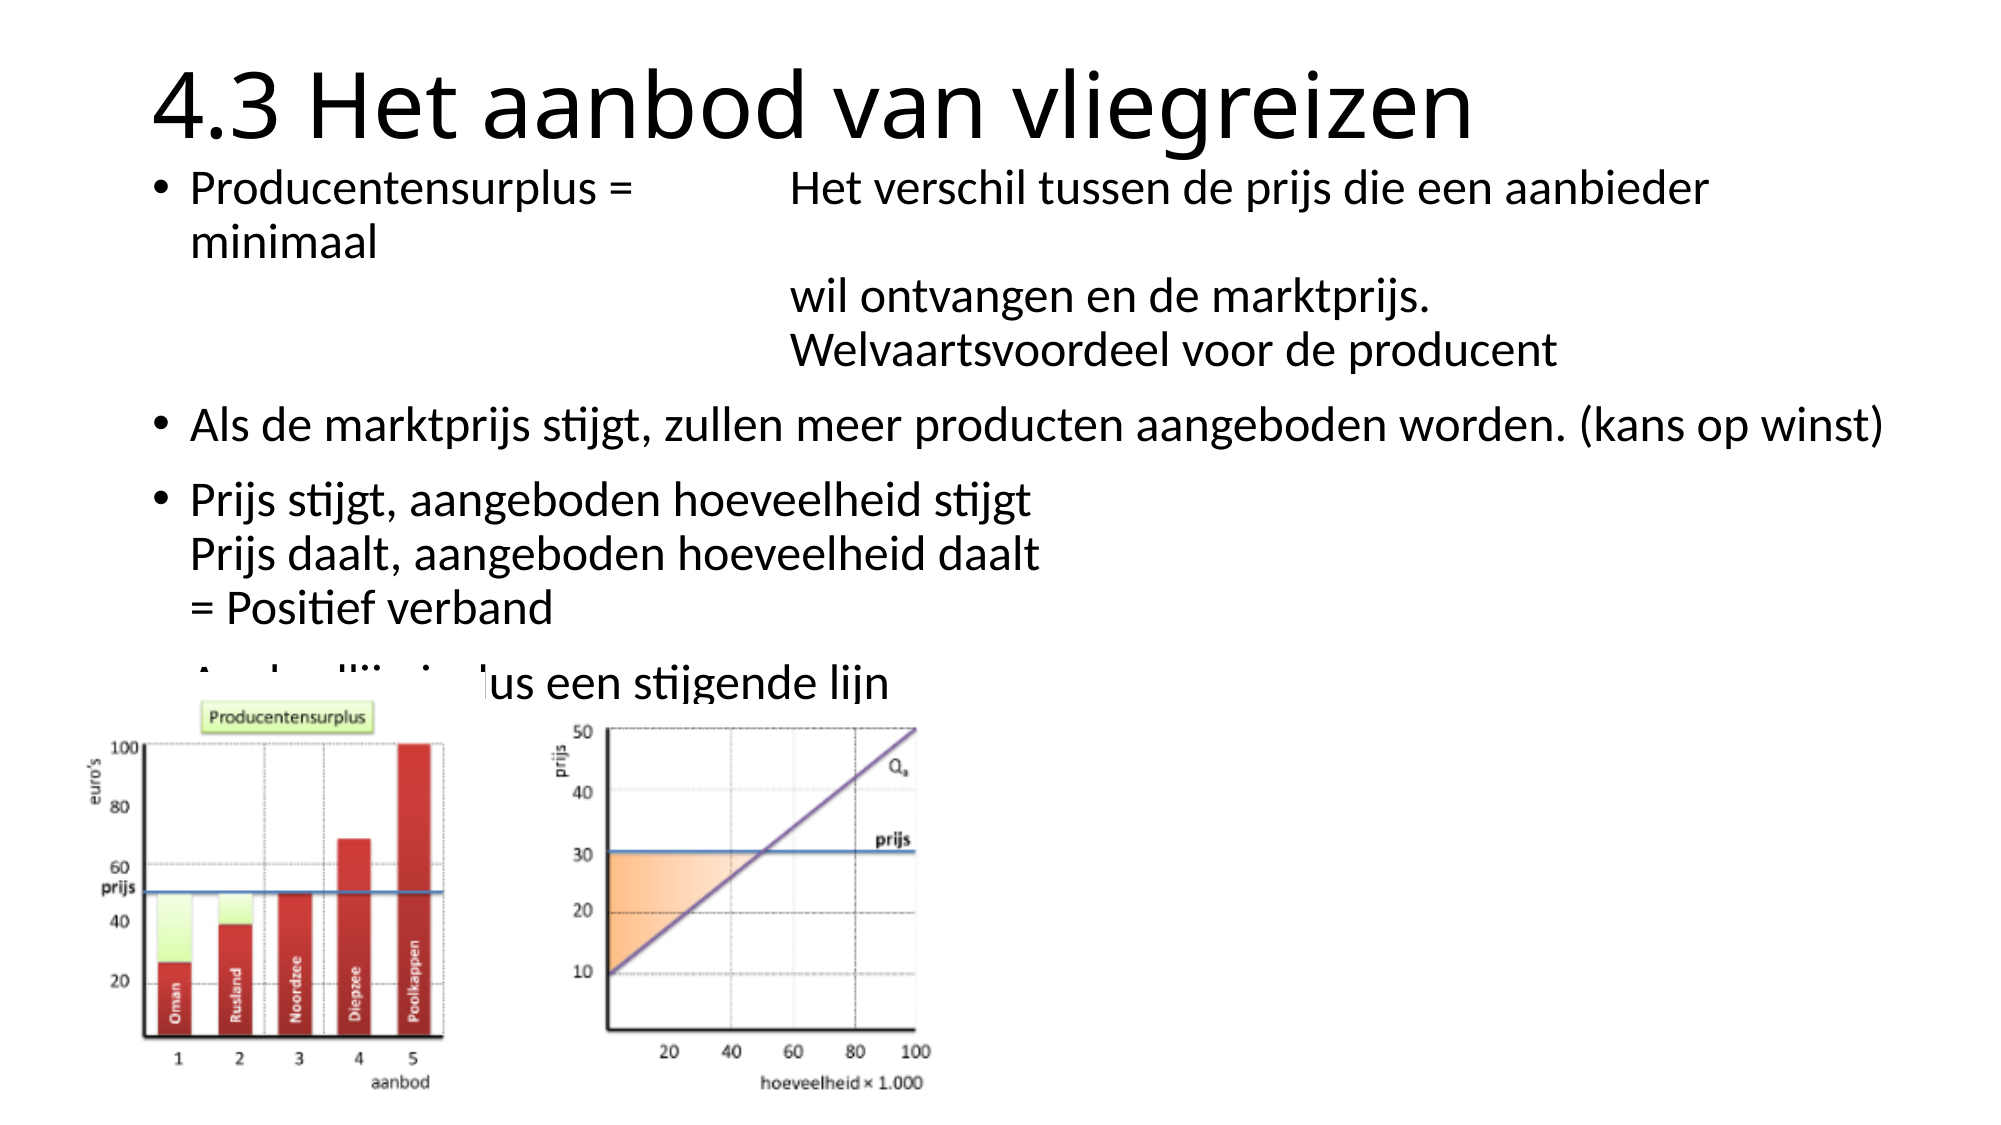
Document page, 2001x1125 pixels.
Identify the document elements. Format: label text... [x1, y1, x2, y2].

title 4.3 Het aanbod van vliegreizen [137, 0, 1863, 154]
list Producentensurplus = Het verschil tussen de prijs die een aanbieder minimaal wil ontvangen en de marktprijs. Welvaartsvoordeel voor de producent Als de marktprijs stijgt, zullen meer producten aangeboden worden. (kans op winst) Prijs stijgt, aangeboden hoeveelheid stijgt Prijs daalt, aangeboden hoeveelheid daalt = Positief verband Aanbodlijn is dus een stijgende lijn [137, 154, 1924, 1125]
picture [533, 704, 959, 1108]
picture [59, 672, 485, 1103]
